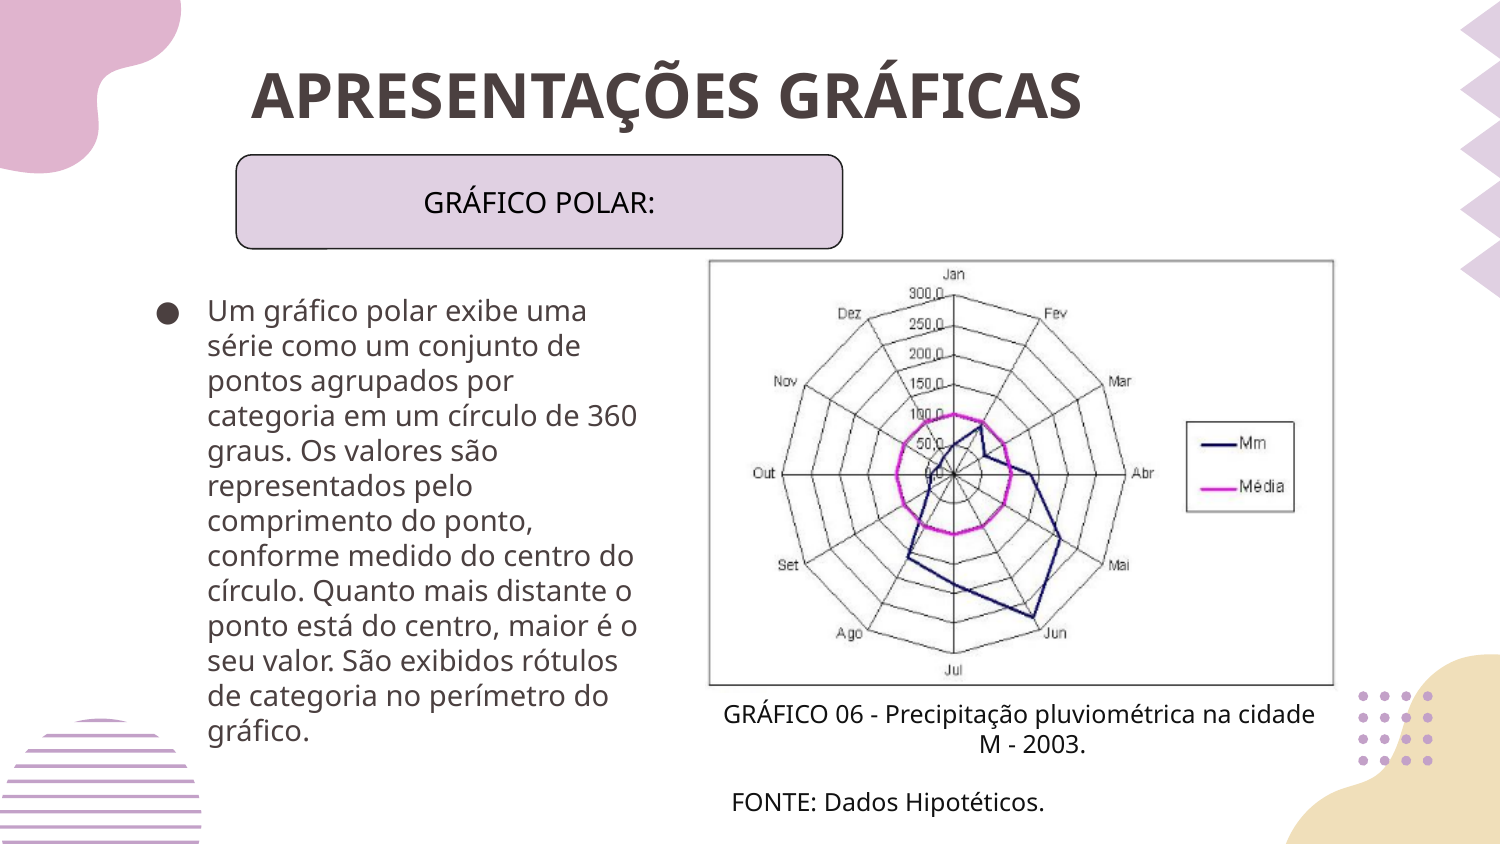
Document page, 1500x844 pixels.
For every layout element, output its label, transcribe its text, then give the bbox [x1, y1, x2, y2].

text_box [0, 0, 182, 174]
title APRESENTAÇÕES GRÁFICAS [236, 41, 1500, 136]
text_box Um gráfico polar exibe uma série como um conjunto de pontos agrupados por categoria em um círculo de 360 graus. Os valores são representados pelo comprimento do ponto, conforme medido do centro do círculo. Quanto mais distante o ponto está do centro, maior é o seu valor. São exibidos rótulos de categoria no perímetro do gráfico. [117, 277, 661, 542]
text_box GRÁFICO 06 - Precipitação pluviométrica na cidade M - 2003. [705, 683, 1354, 739]
picture [705, 257, 1341, 693]
text_box FONTE: Dados Hipotéticos. [716, 771, 1196, 811]
text_box GRÁFICO POLAR: [236, 154, 843, 249]
